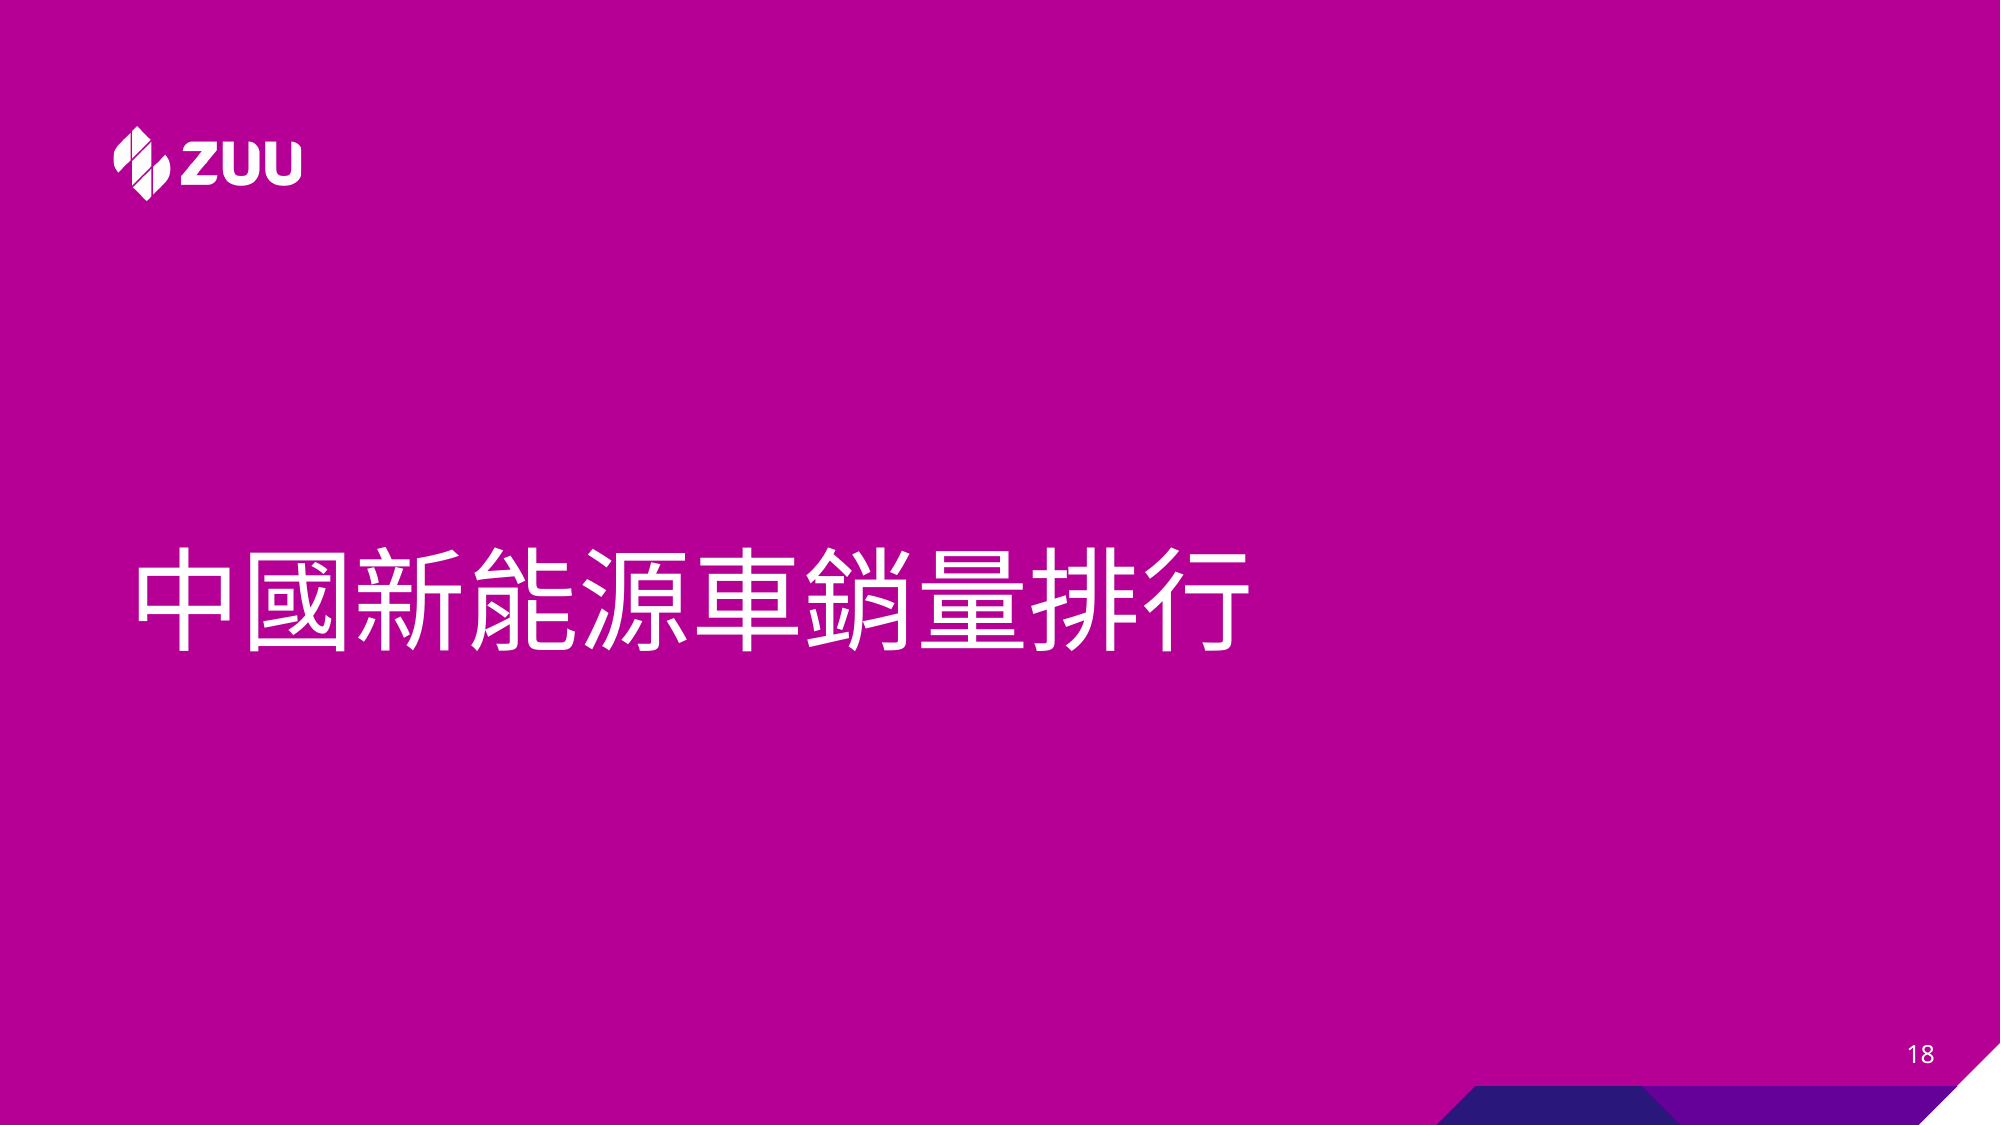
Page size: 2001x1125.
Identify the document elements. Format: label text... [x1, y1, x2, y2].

subtitle 中國新能源車銷量排行 [113, 537, 1881, 740]
slide_number 18 [1500, 1039, 1950, 1073]
